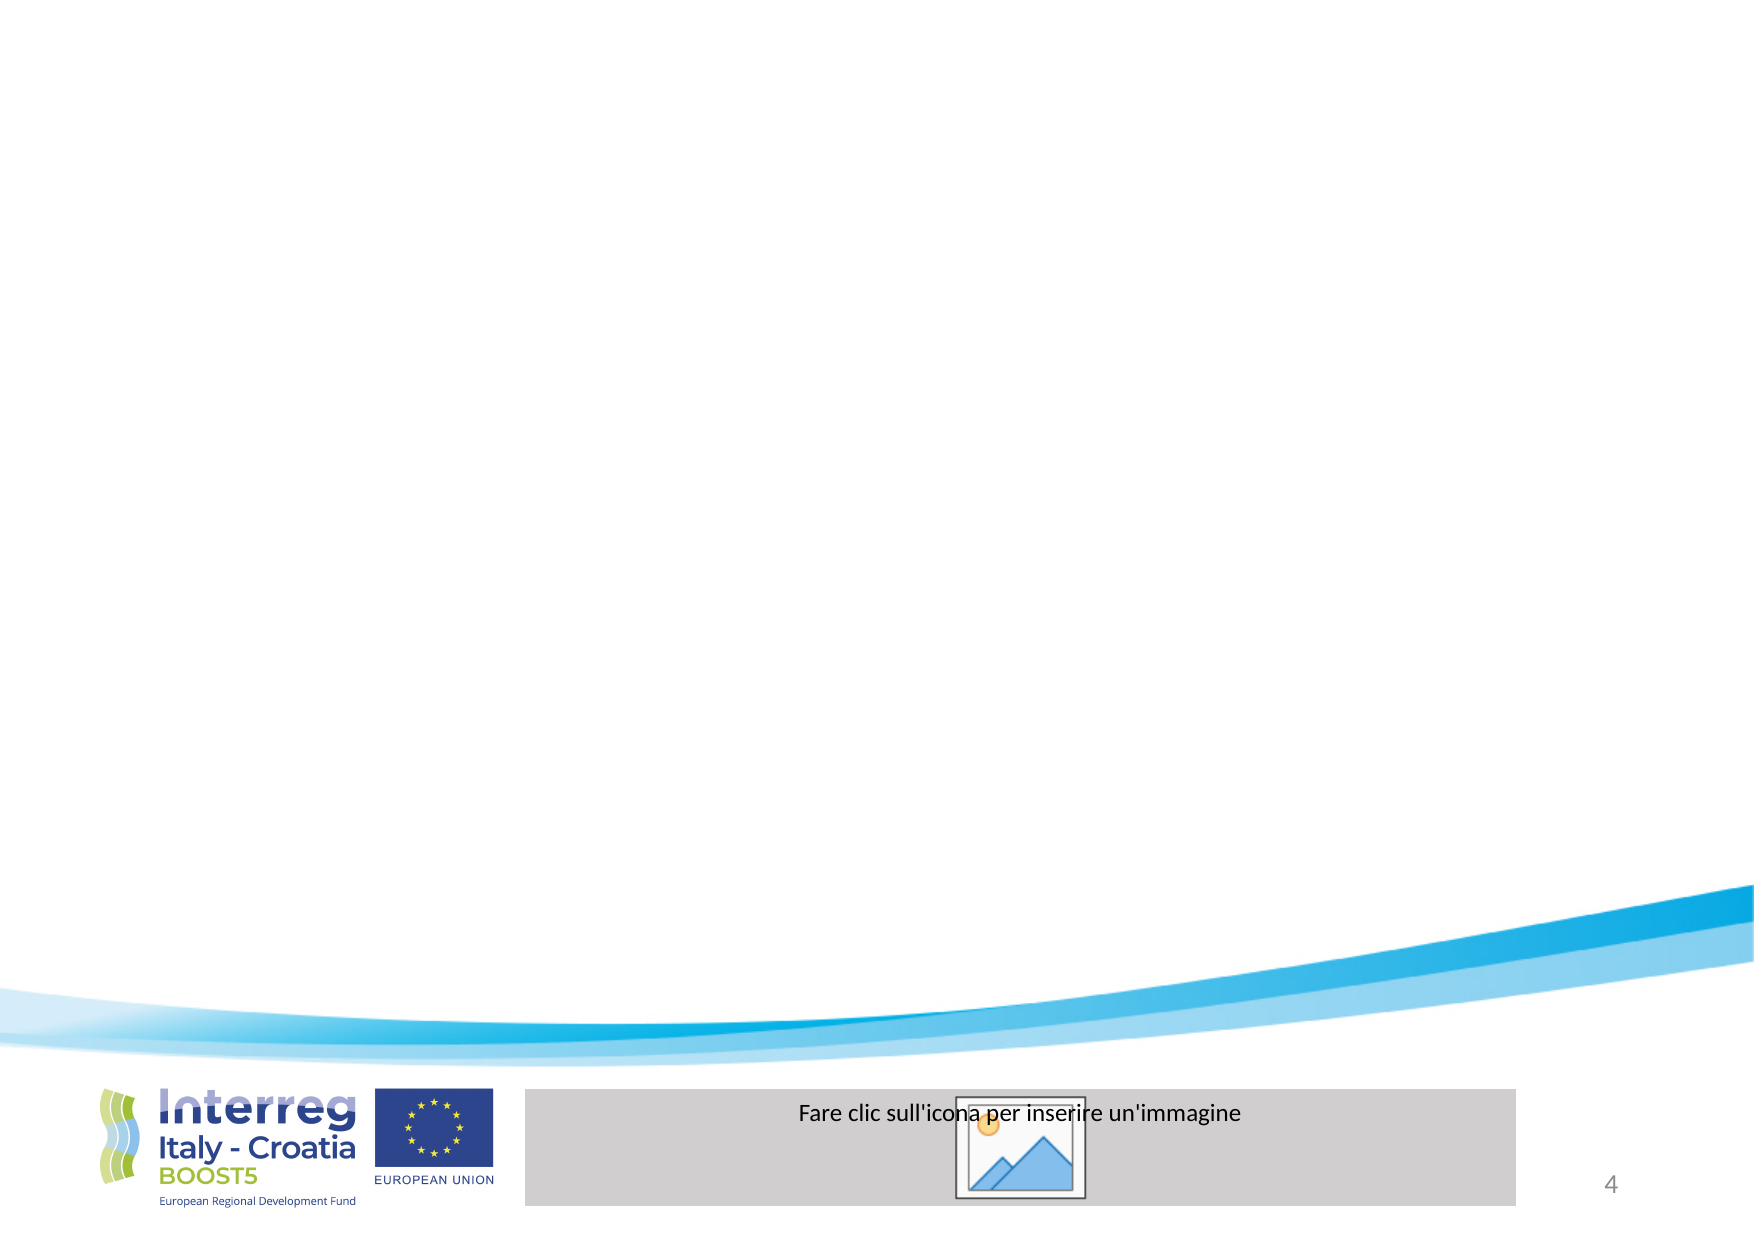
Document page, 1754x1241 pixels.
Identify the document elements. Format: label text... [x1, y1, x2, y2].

slide_number 4 [1526, 1149, 1634, 1216]
picture [0, 884, 1754, 1218]
